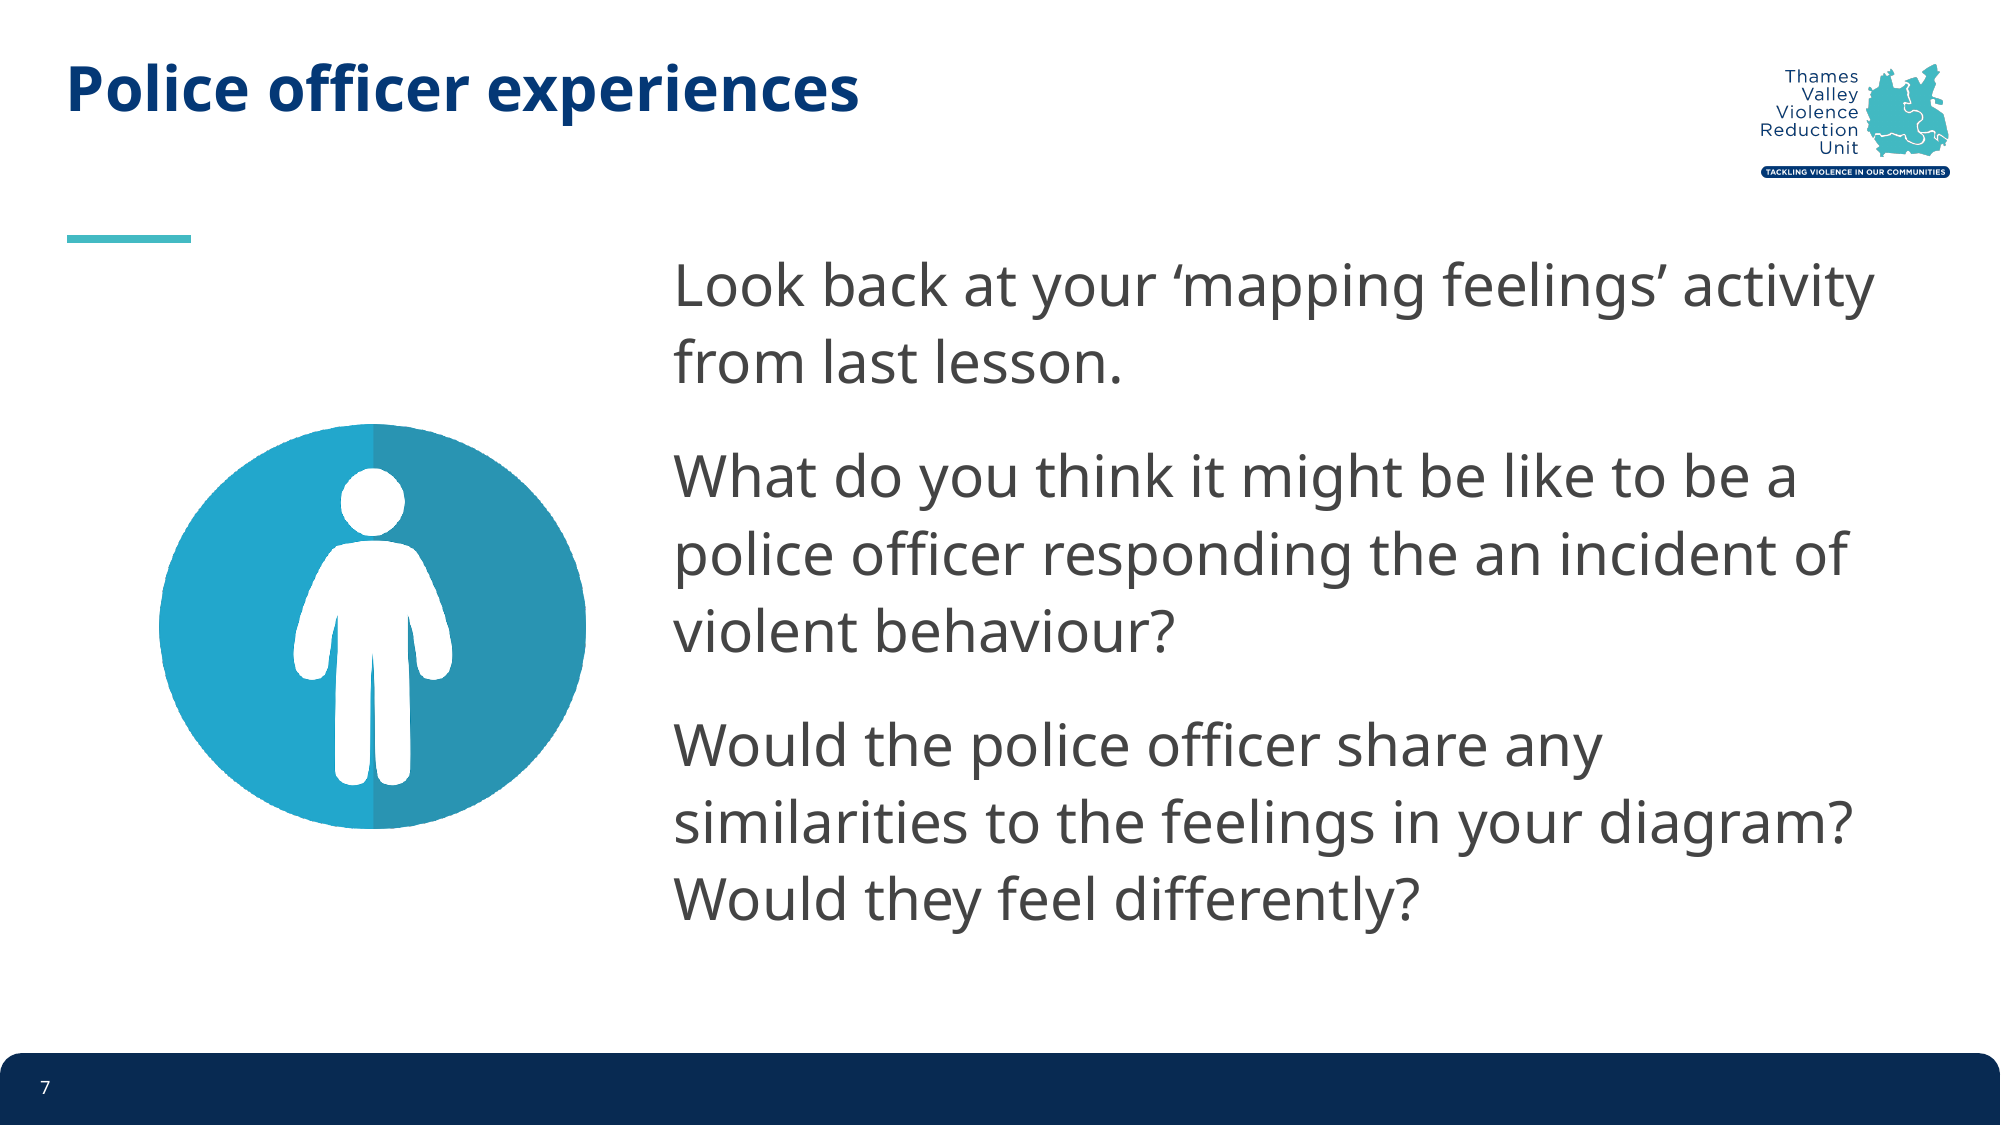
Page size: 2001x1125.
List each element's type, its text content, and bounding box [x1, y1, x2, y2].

picture [1761, 64, 1950, 178]
picture [159, 424, 586, 829]
title Police officer experiences [50, 50, 1716, 200]
text_box 7 [25, 1068, 357, 1107]
list Look back at your ‘mapping feelings’ activity from last lesson. What do you think it might be like to be a police officer responding the an incident of violent behaviour? Would the police officer share any similarities to the feelings in your diagram? Would they feel differently? [659, 233, 1902, 1044]
